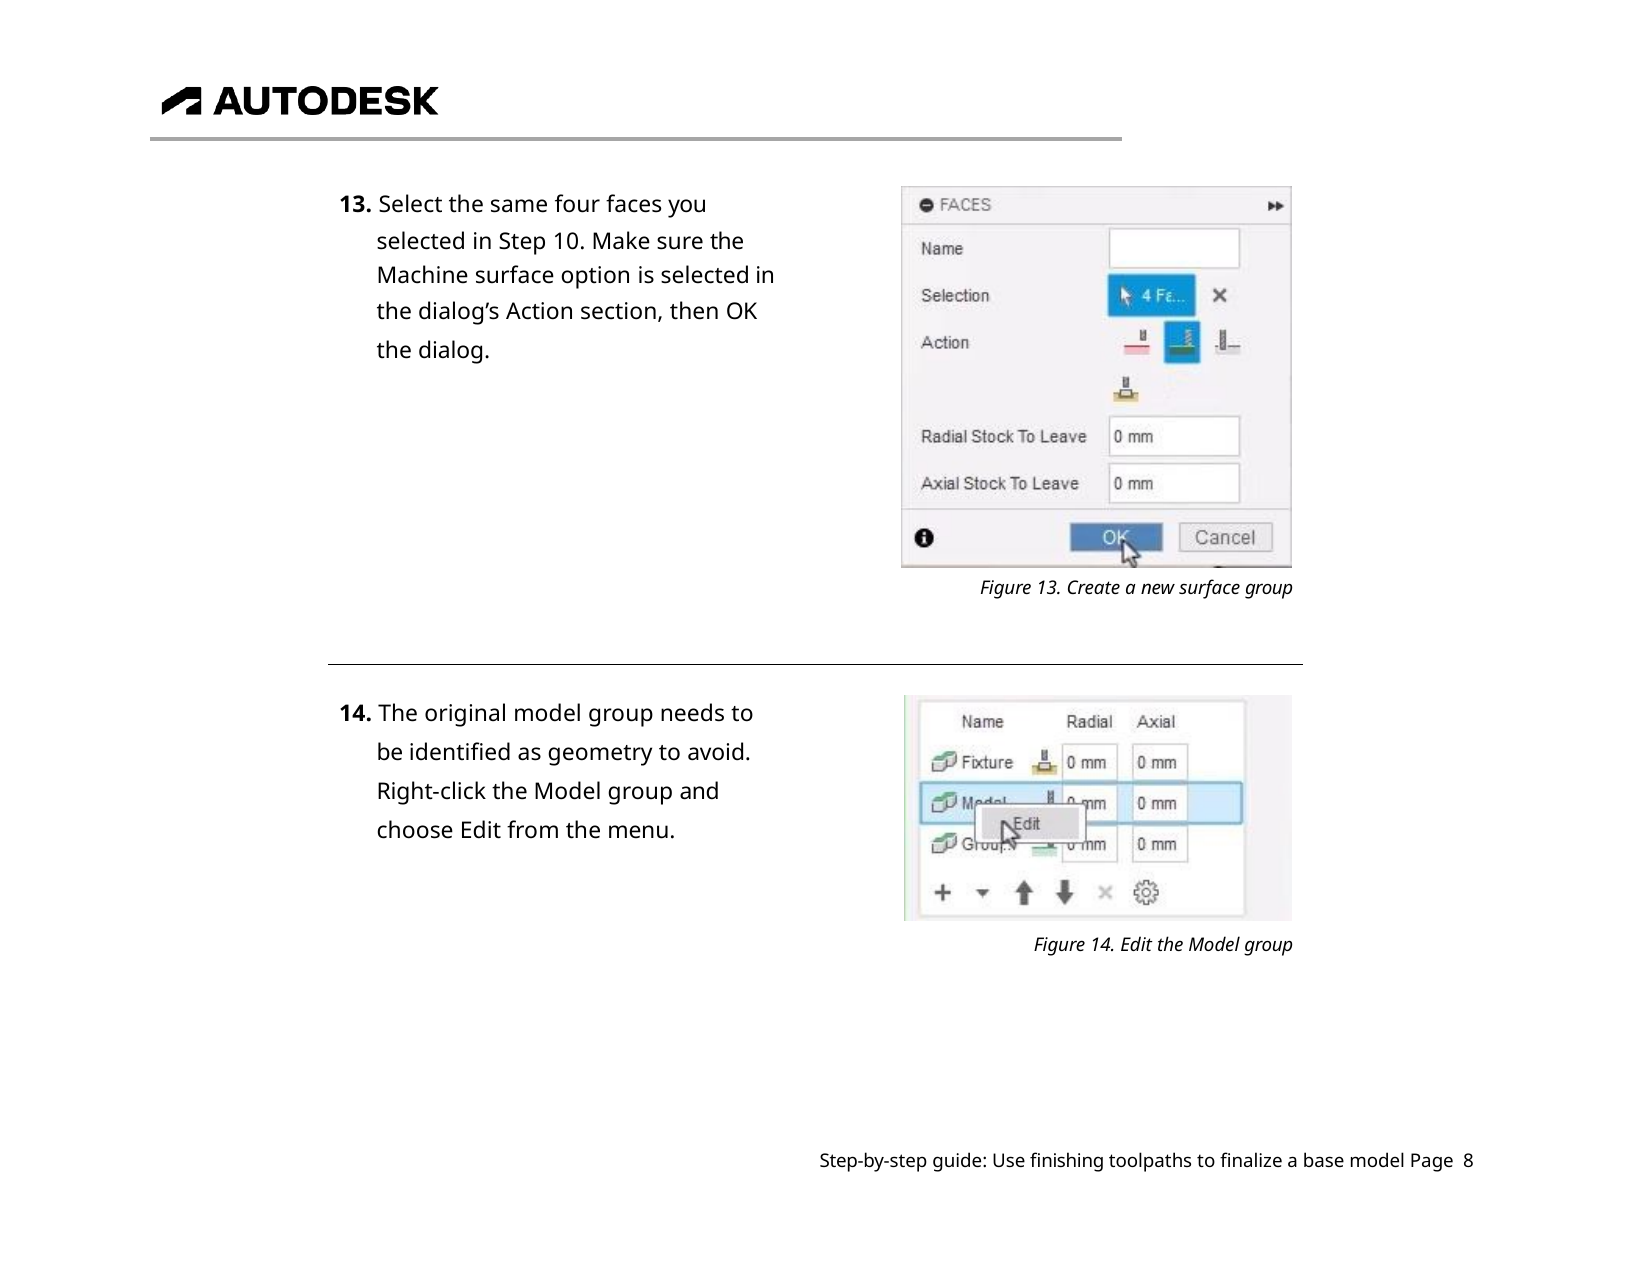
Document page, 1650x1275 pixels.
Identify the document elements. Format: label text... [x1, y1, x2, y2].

picture [900, 186, 1292, 569]
table_cell Figure 14. Edit the Model group [841, 665, 1303, 966]
table_header 13. Select the same four faces you selected in Step 10. Make sure the Machine surface option is selected in the dialog’s Action section, then OK the dialog. [328, 187, 841, 664]
slide_number Step-by-step guide: Use finishing toolpaths to finalize a base model Page 10 [817, 1145, 1509, 1275]
table_header Figure 13. Create a new surface group [841, 187, 1303, 664]
picture [904, 694, 1292, 921]
table_cell 14. The original model group needs to be identified as geometry to avoid. Right-click the Model group and choose Edit from the menu. [328, 665, 841, 966]
picture [161, 86, 439, 115]
